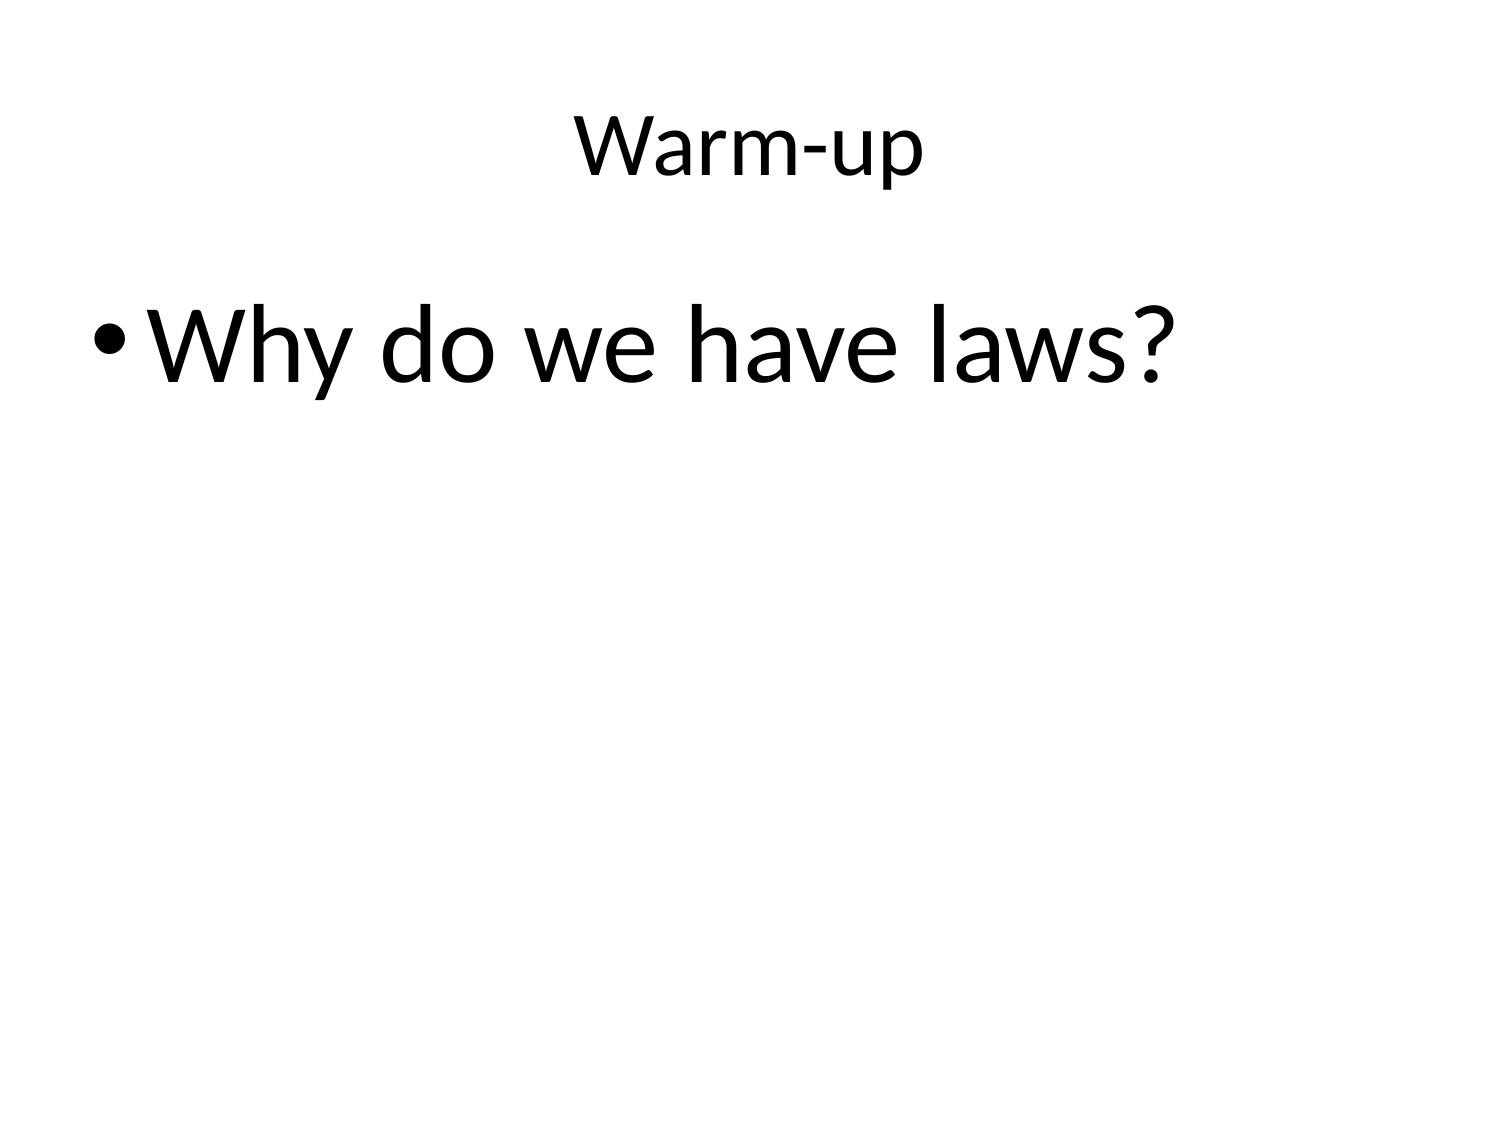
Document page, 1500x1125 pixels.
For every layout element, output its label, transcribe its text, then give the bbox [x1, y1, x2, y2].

list Why do we have laws? [75, 262, 1425, 1005]
title Warm-up [75, 45, 1425, 233]
